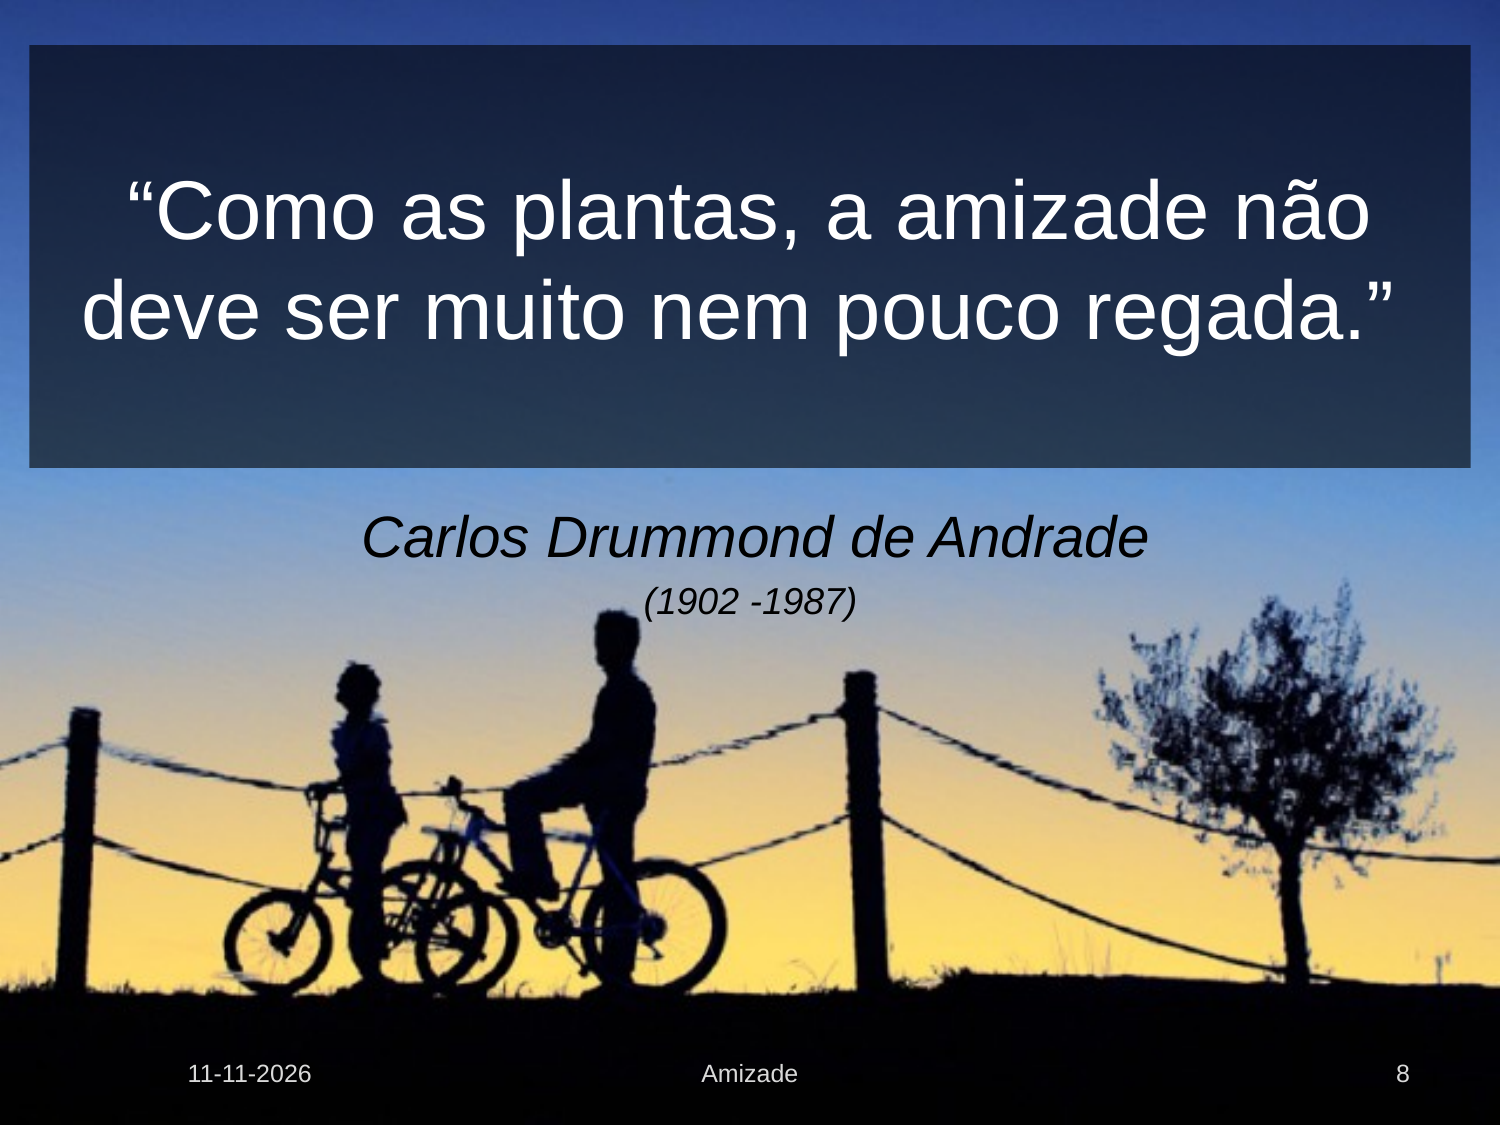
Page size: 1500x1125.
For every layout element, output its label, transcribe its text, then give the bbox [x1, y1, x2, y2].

picture [0, 0, 1500, 1125]
list Carlos Drummond de Andrade (1902 -1987) [41, 491, 1471, 575]
slide_number 8 [1074, 1042, 1425, 1103]
title “Como as plantas, a amizade não deve ser muito nem pouco regada.” [29, 45, 1471, 468]
footer Amizade [512, 1042, 988, 1103]
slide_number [75, 1042, 425, 1103]
